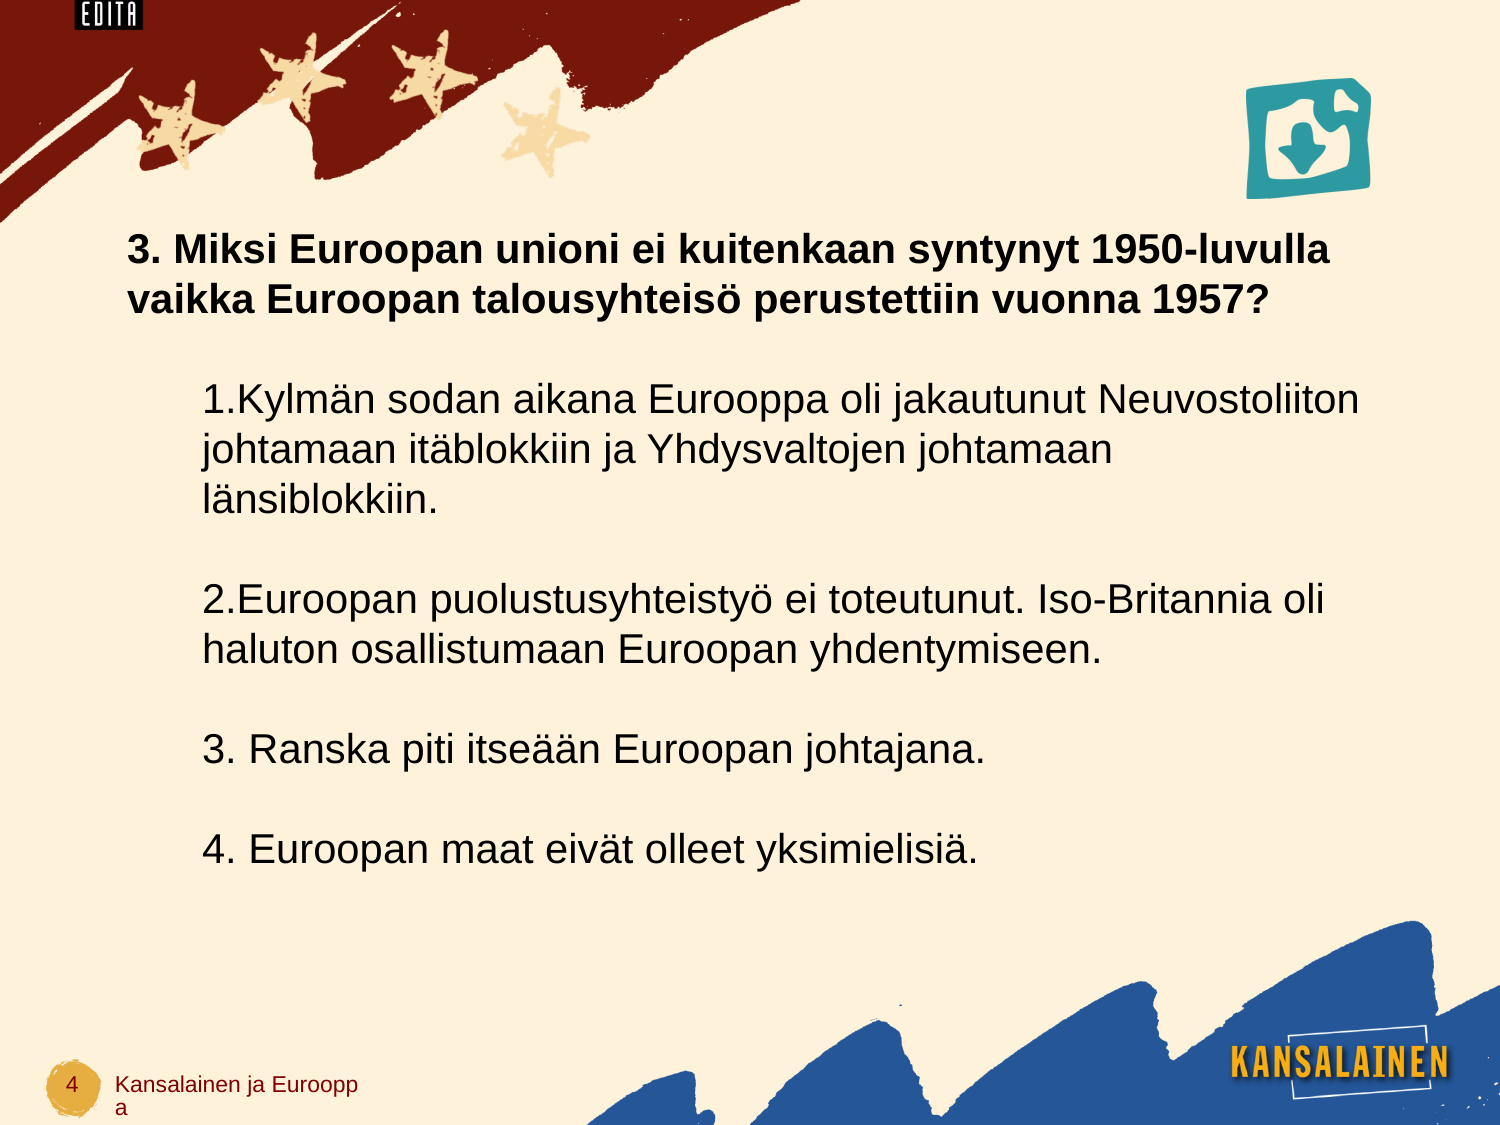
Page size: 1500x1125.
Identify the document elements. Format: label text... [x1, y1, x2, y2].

slide_number 4 [37, 1062, 99, 1125]
text_box 3. Miksi Euroopan unioni ei kuitenkaan syntynyt 1950-luvulla vaikka Euroopan talousyhteisö perustettiin vuonna 1957? Kylmän sodan aikana Eurooppa oli jakautunut Neuvostoliiton johtamaan itäblokkiin ja Yhdysvaltojen johtamaan länsiblokkiin. 2.Euroopan puolustusyhteistyö ei toteutunut. Iso-Britannia oli haluton osallistumaan Euroopan yhdentymiseen. 3. Ranska piti itseään Euroopan johtajana. 4. Euroopan maat eivät olleet yksimielisiä. [112, 163, 1376, 925]
footer Kansalainen ja Eurooppa [99, 1062, 376, 1125]
picture [0, 0, 1500, 1125]
